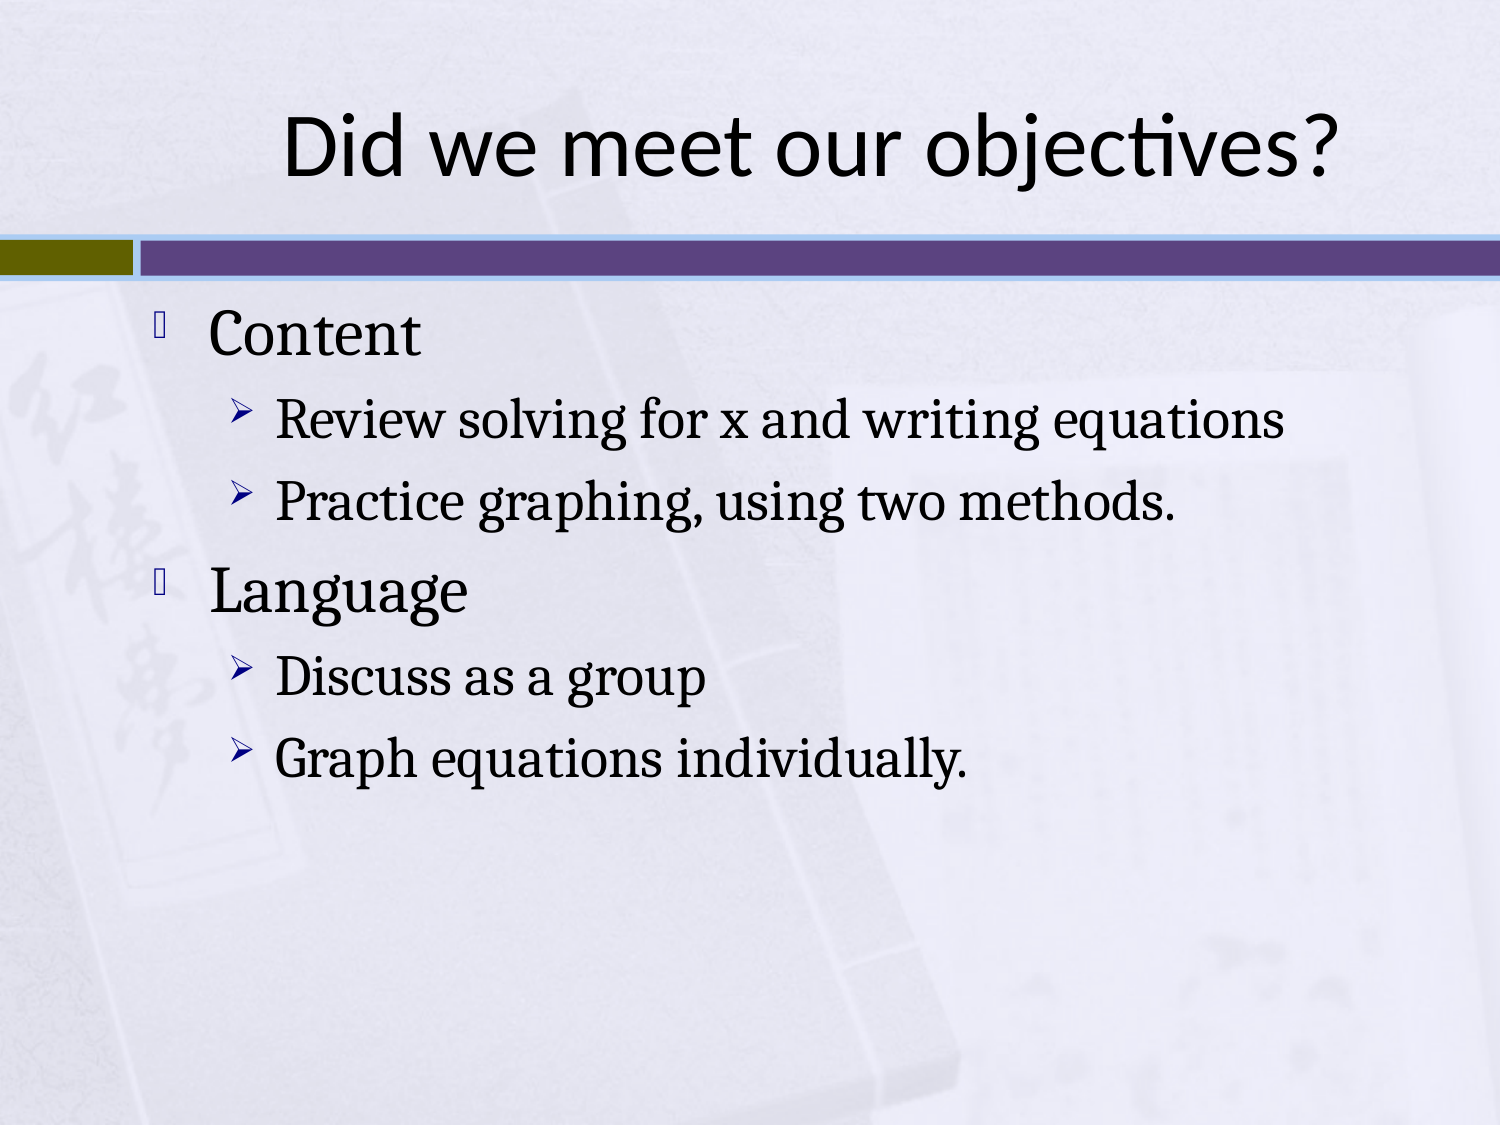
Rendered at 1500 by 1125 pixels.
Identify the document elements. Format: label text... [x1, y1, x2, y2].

title Did we meet our objectives? [138, 46, 1489, 234]
list Content Review solving for x and writing equations Practice graphing, using two methods. Language Discuss as a group Graph equations individually. [138, 281, 1489, 1076]
